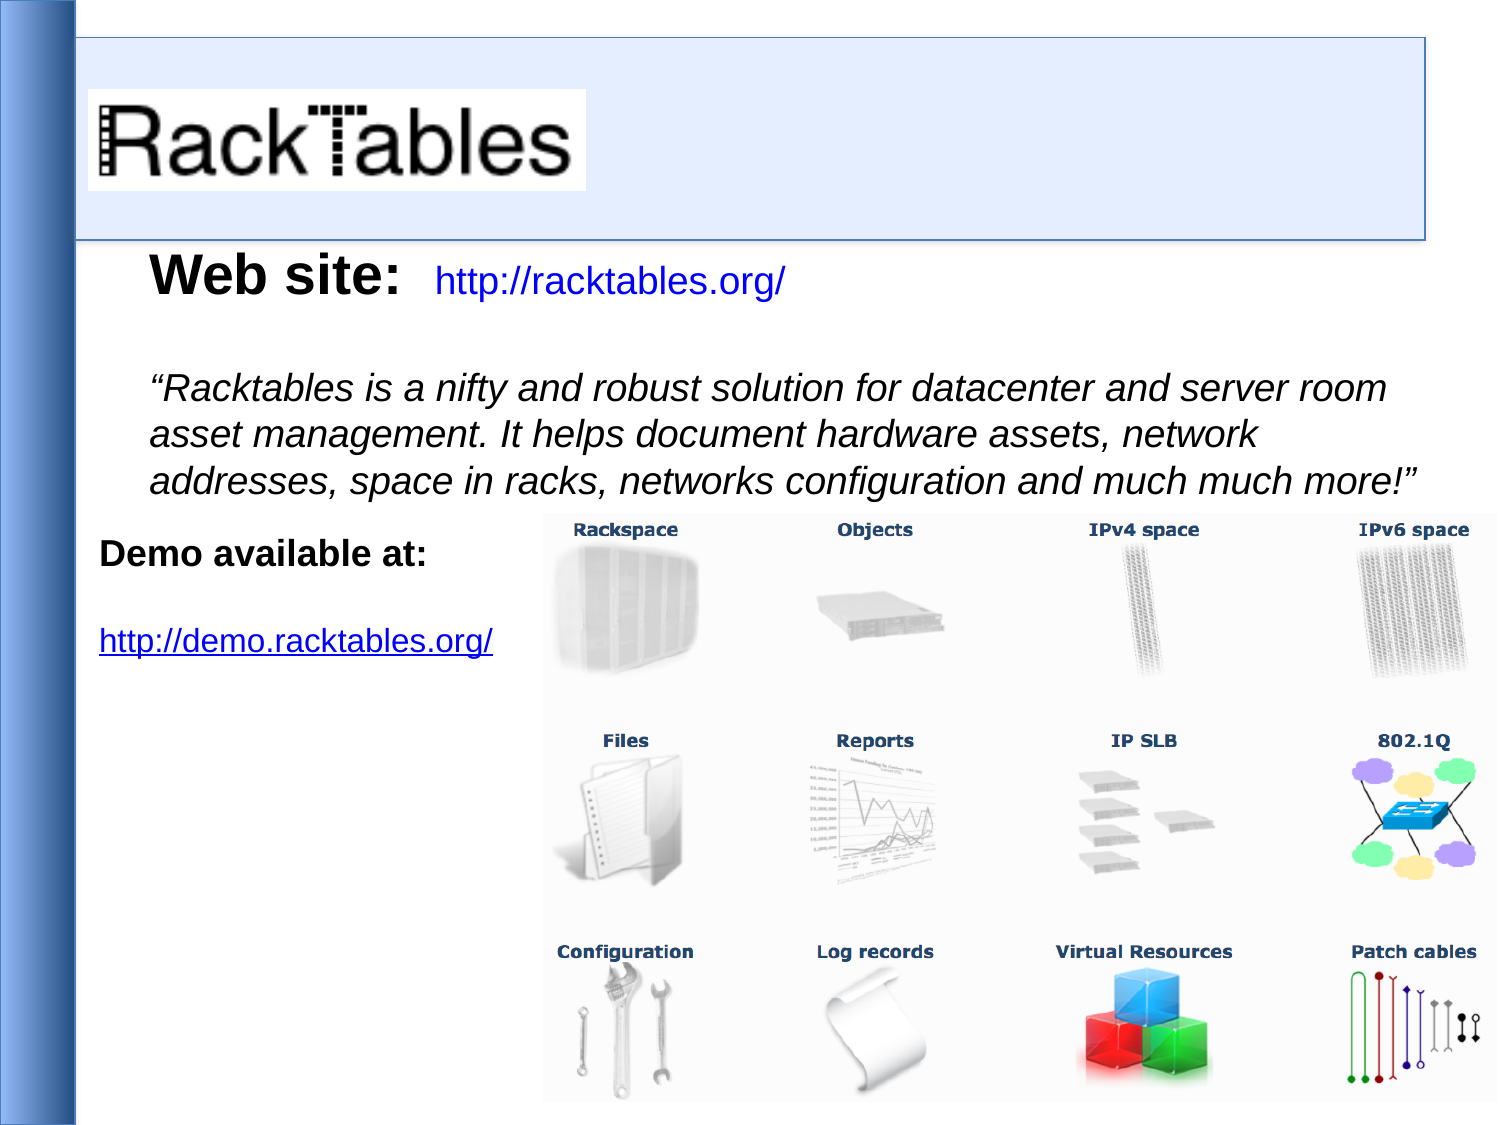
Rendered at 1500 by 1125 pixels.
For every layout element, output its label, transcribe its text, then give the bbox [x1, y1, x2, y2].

picture [88, 88, 586, 192]
list Web site: http://racktables.org/ “Racktables is a nifty and robust solution for datacenter and server room asset management. It helps document hardware assets, network addresses, space in racks, networks configuration and much much more!” [84, 230, 1468, 514]
title 1 [74, 37, 1426, 241]
text_box Demo available at: http://demo.racktables.org/ [84, 521, 516, 707]
picture [542, 513, 1497, 1103]
